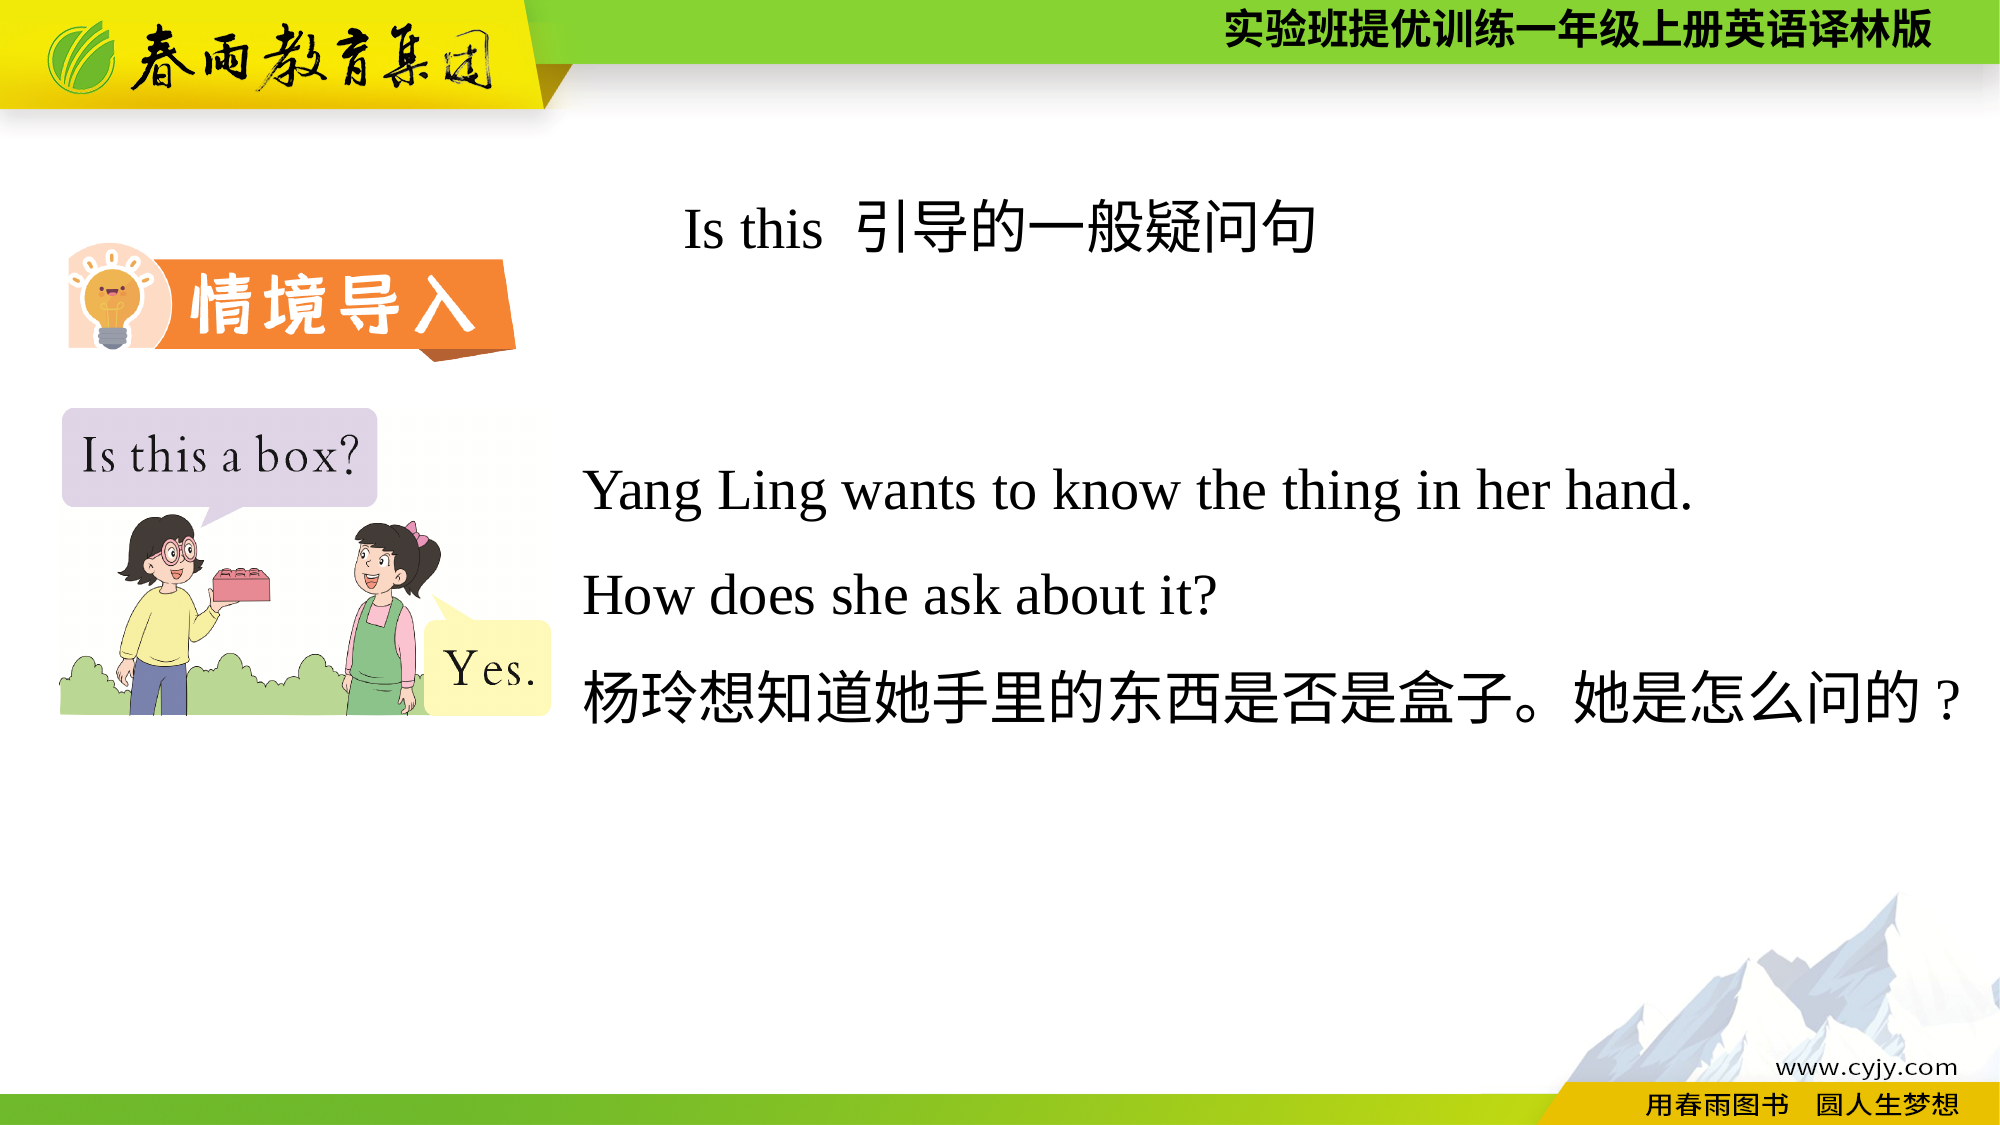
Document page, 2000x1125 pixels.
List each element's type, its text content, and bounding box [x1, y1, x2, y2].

text_box Yang Ling wants to know the thing in her hand. How does she ask about it? 杨玲想知道她手里的东西是否是盒子。她是怎么问的? [567, 408, 1992, 739]
list Is this 引导的一般疑问句 [59, 147, 1944, 256]
picture [0, 0, 2000, 1125]
